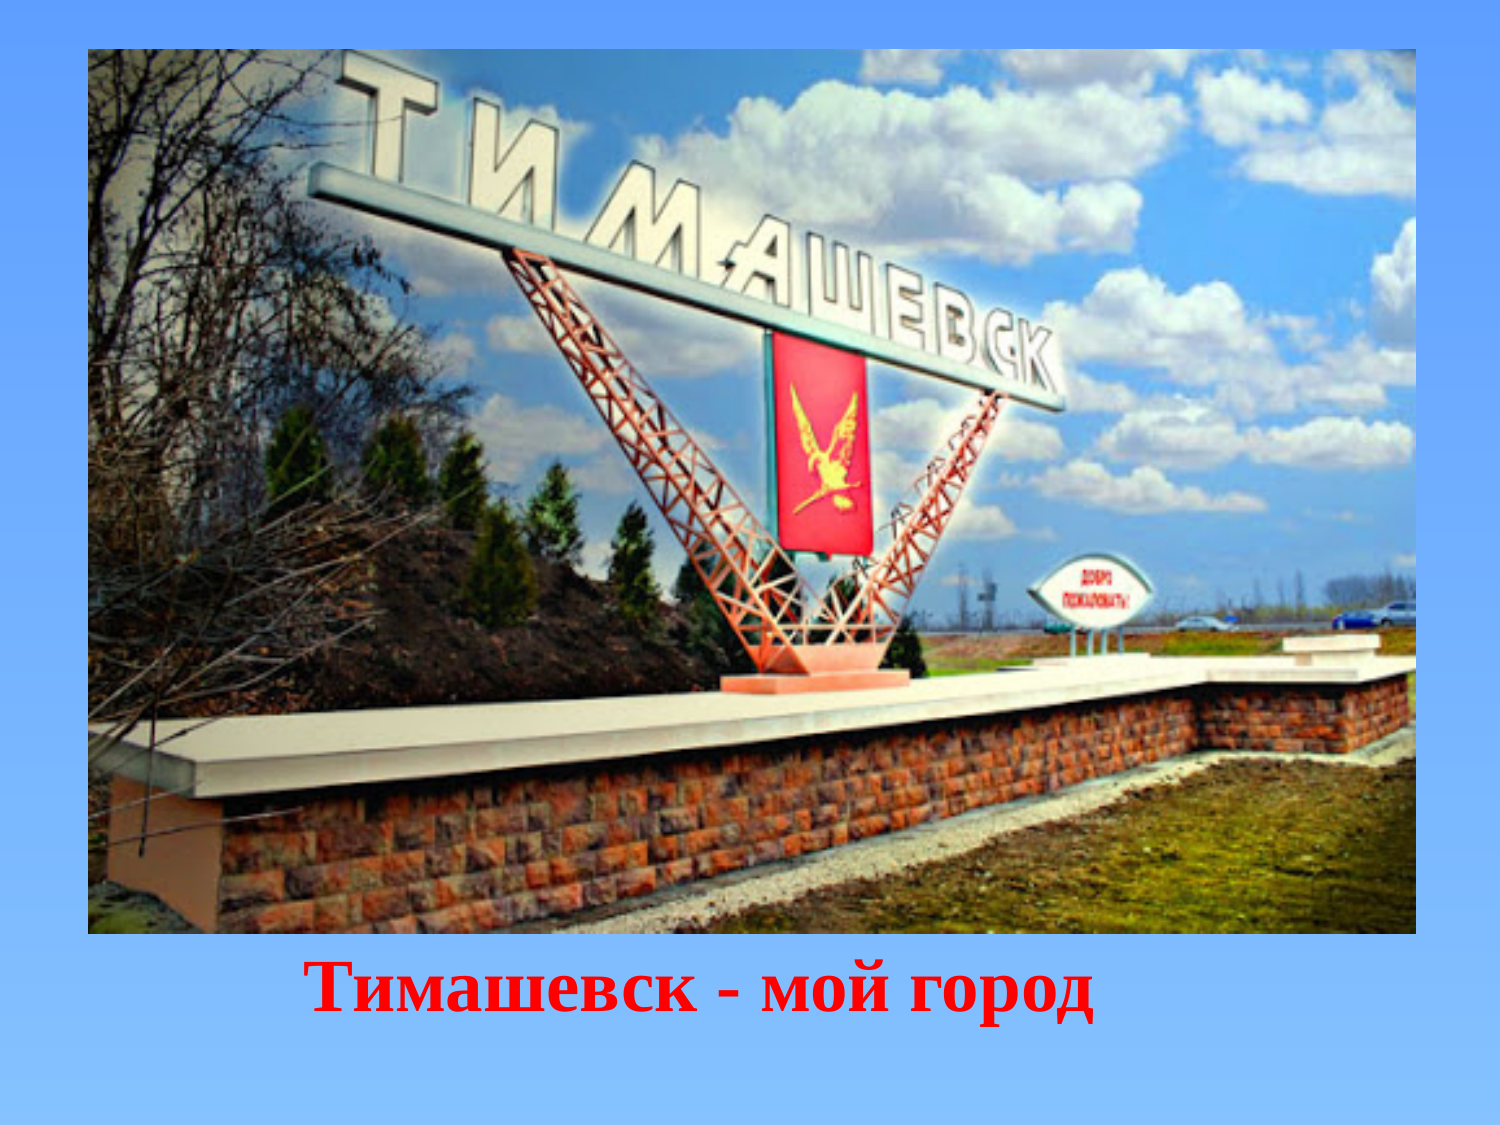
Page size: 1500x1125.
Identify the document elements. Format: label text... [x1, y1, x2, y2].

picture [88, 49, 1416, 934]
text_box Тимашевск - мой город [289, 943, 1128, 1034]
